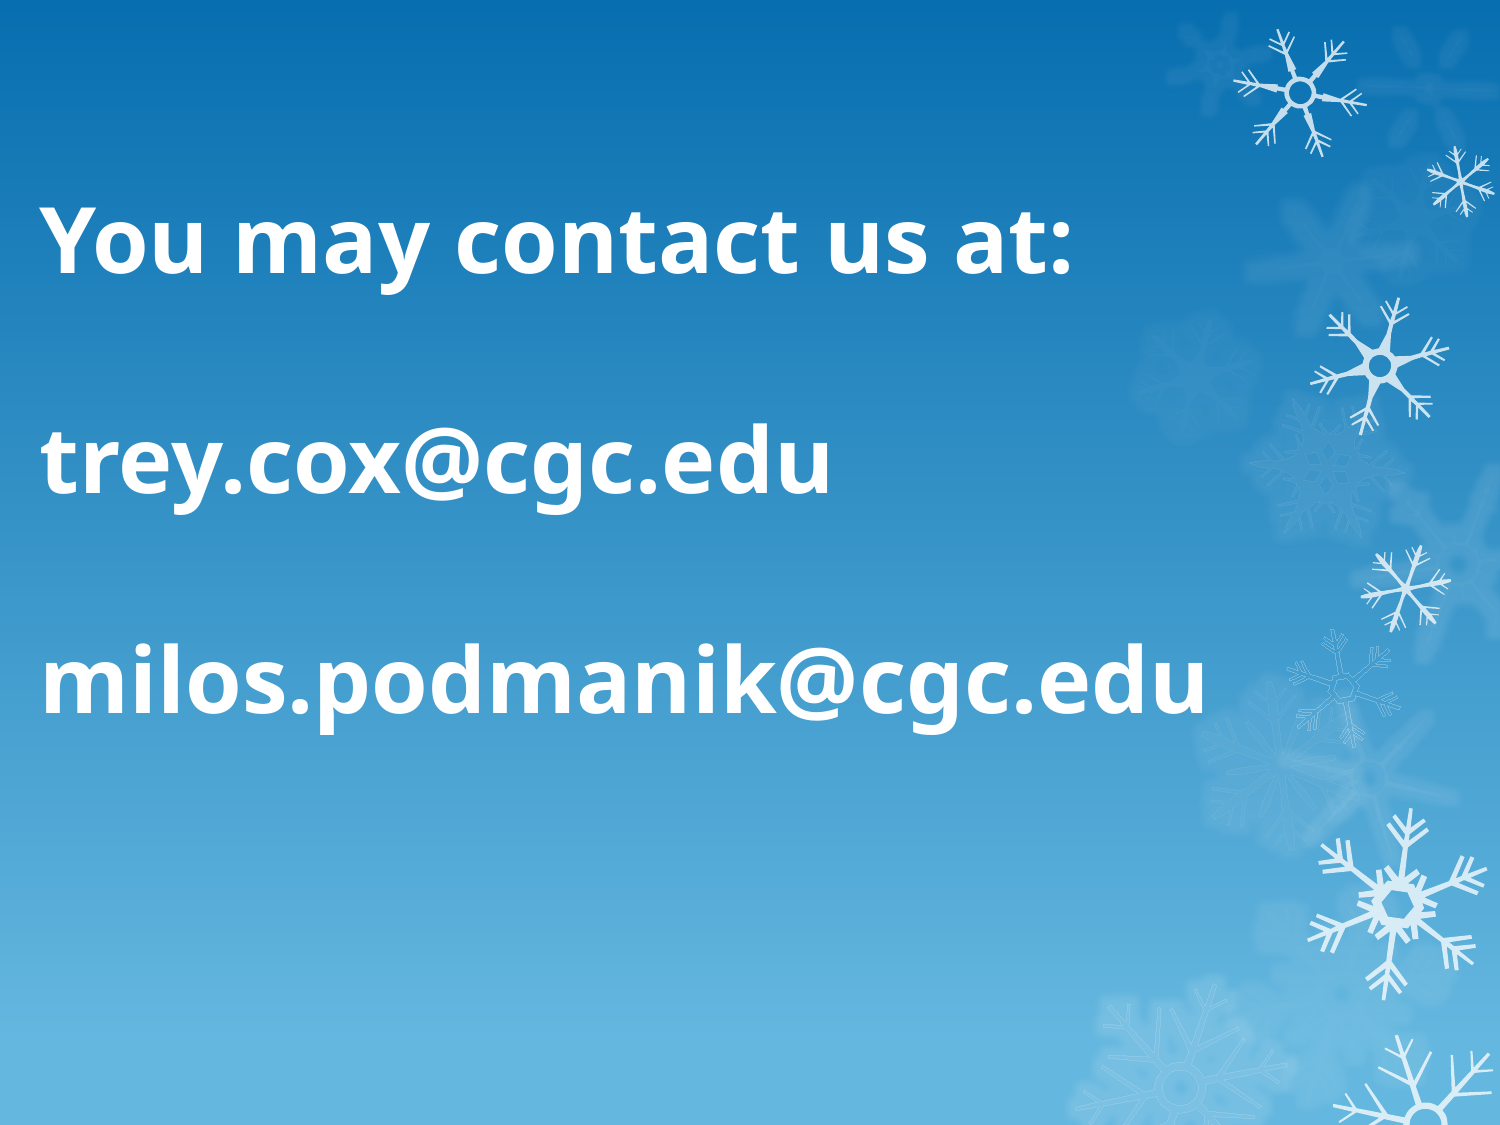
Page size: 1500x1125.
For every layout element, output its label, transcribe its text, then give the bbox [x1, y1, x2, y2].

text_box You may contact us at: trey.cox@cgc.edu milos.podmanik@cgc.edu [24, 174, 1375, 910]
